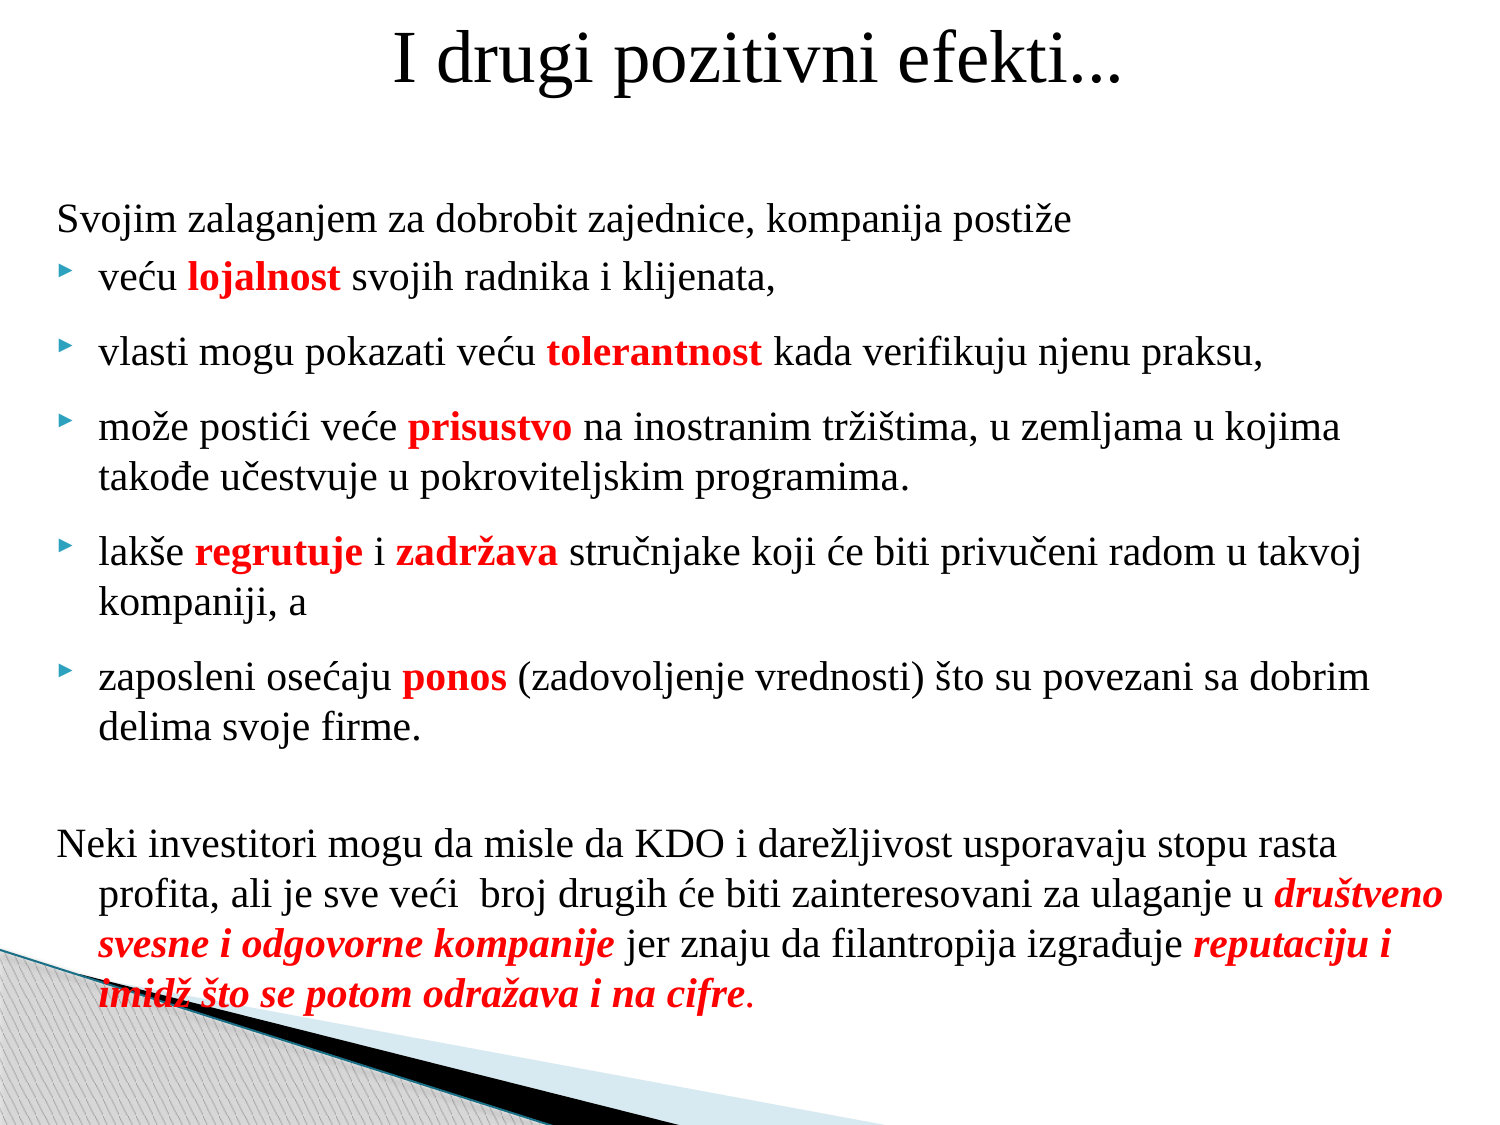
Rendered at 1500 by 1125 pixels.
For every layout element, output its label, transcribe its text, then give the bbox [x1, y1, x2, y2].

list I drugi pozitivni efekti... Svojim zalaganjem za dobrobit zajednice, kompanija postiže veću lojalnost svojih radnika i klijenata, vlasti mogu pokazati veću tolerantnost kada verifikuju njenu praksu, može postići veće prisustvo na inostranim tržištima, u zemljama u kojima takođe učestvuje u pokroviteljskim programima. lakše regrutuje i zadržava stručnjake koji će biti privučeni radom u takvoj kompaniji, a zaposleni osećaju ponos (zadovoljenje vrednosti) što su povezani sa dobrim delima svoje firme. Neki investitori mogu da misle da KDO i darežljivost usporavaju stopu rasta profita, ali je sve veći broj drugih će biti zainteresovani za ulaganje u društveno svesne i odgovorne kompanije jer znaju da filantropija izgrađuje reputaciju i imidž što se potom odražava i na cifre. [23, 0, 1477, 1071]
